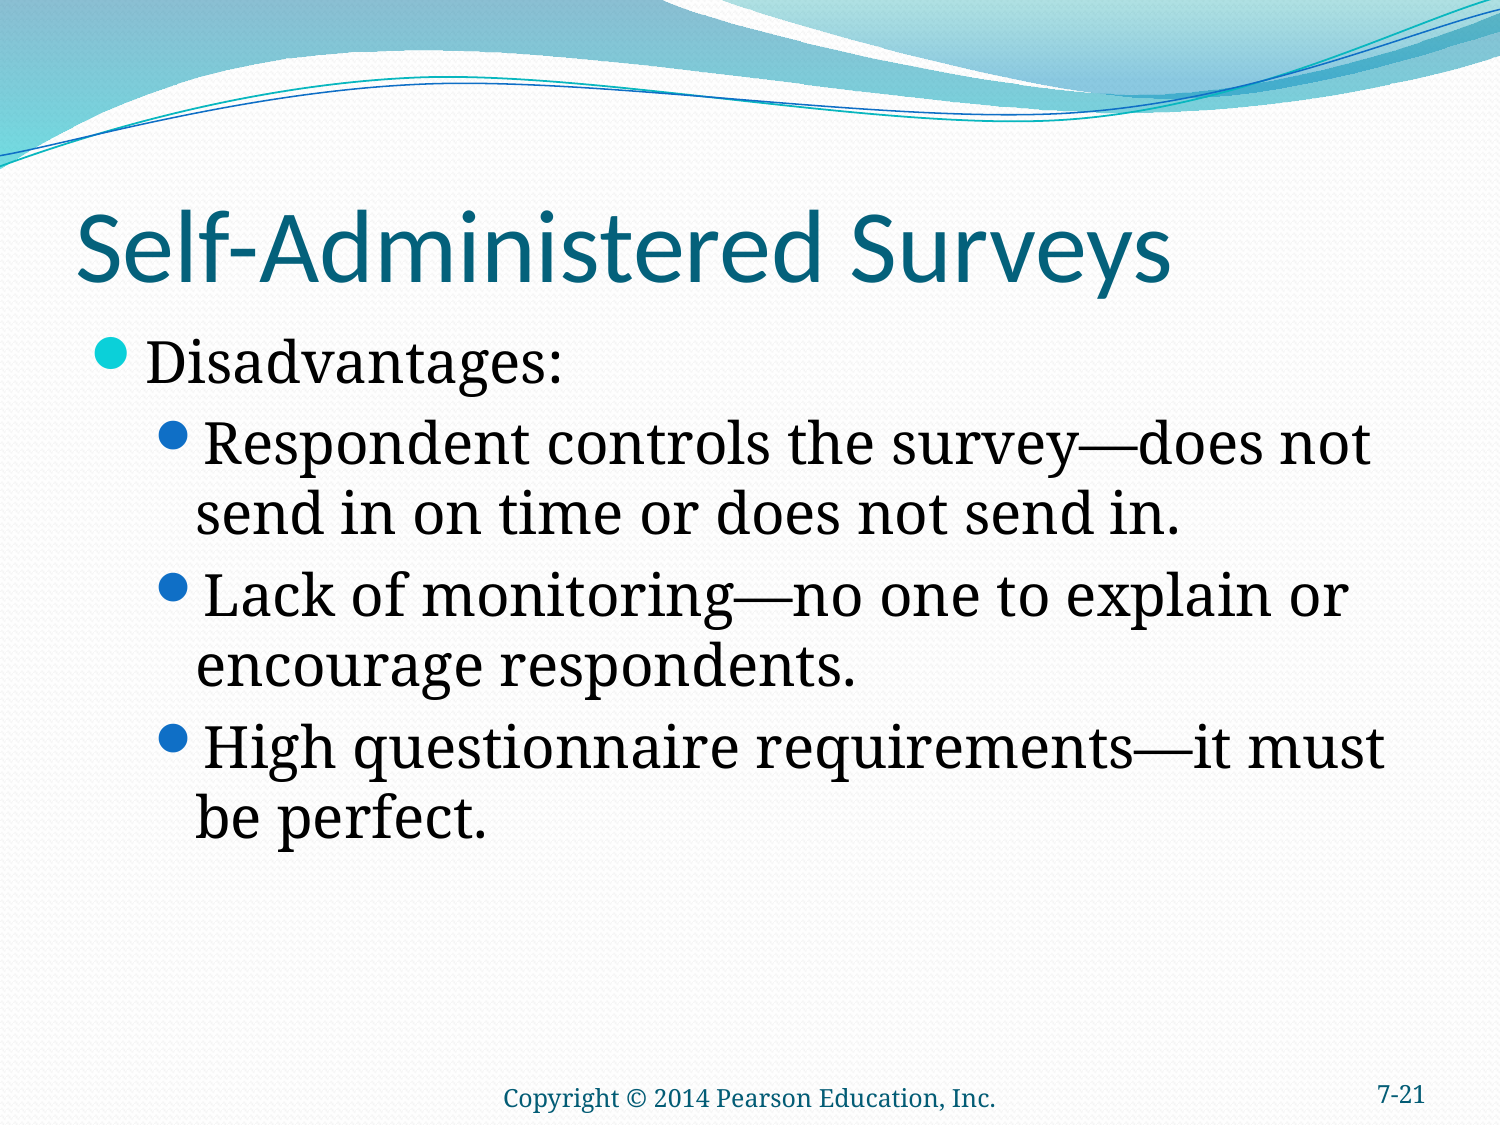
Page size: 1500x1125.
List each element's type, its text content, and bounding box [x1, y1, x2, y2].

title Self-Administered Surveys [74, 115, 1426, 304]
list Disadvantages: Respondent controls the survey—does not send in on time or does not send in. Lack of monitoring—no one to explain or encourage respondents. High questionnaire requirements—it must be perfect. [74, 317, 1426, 1038]
